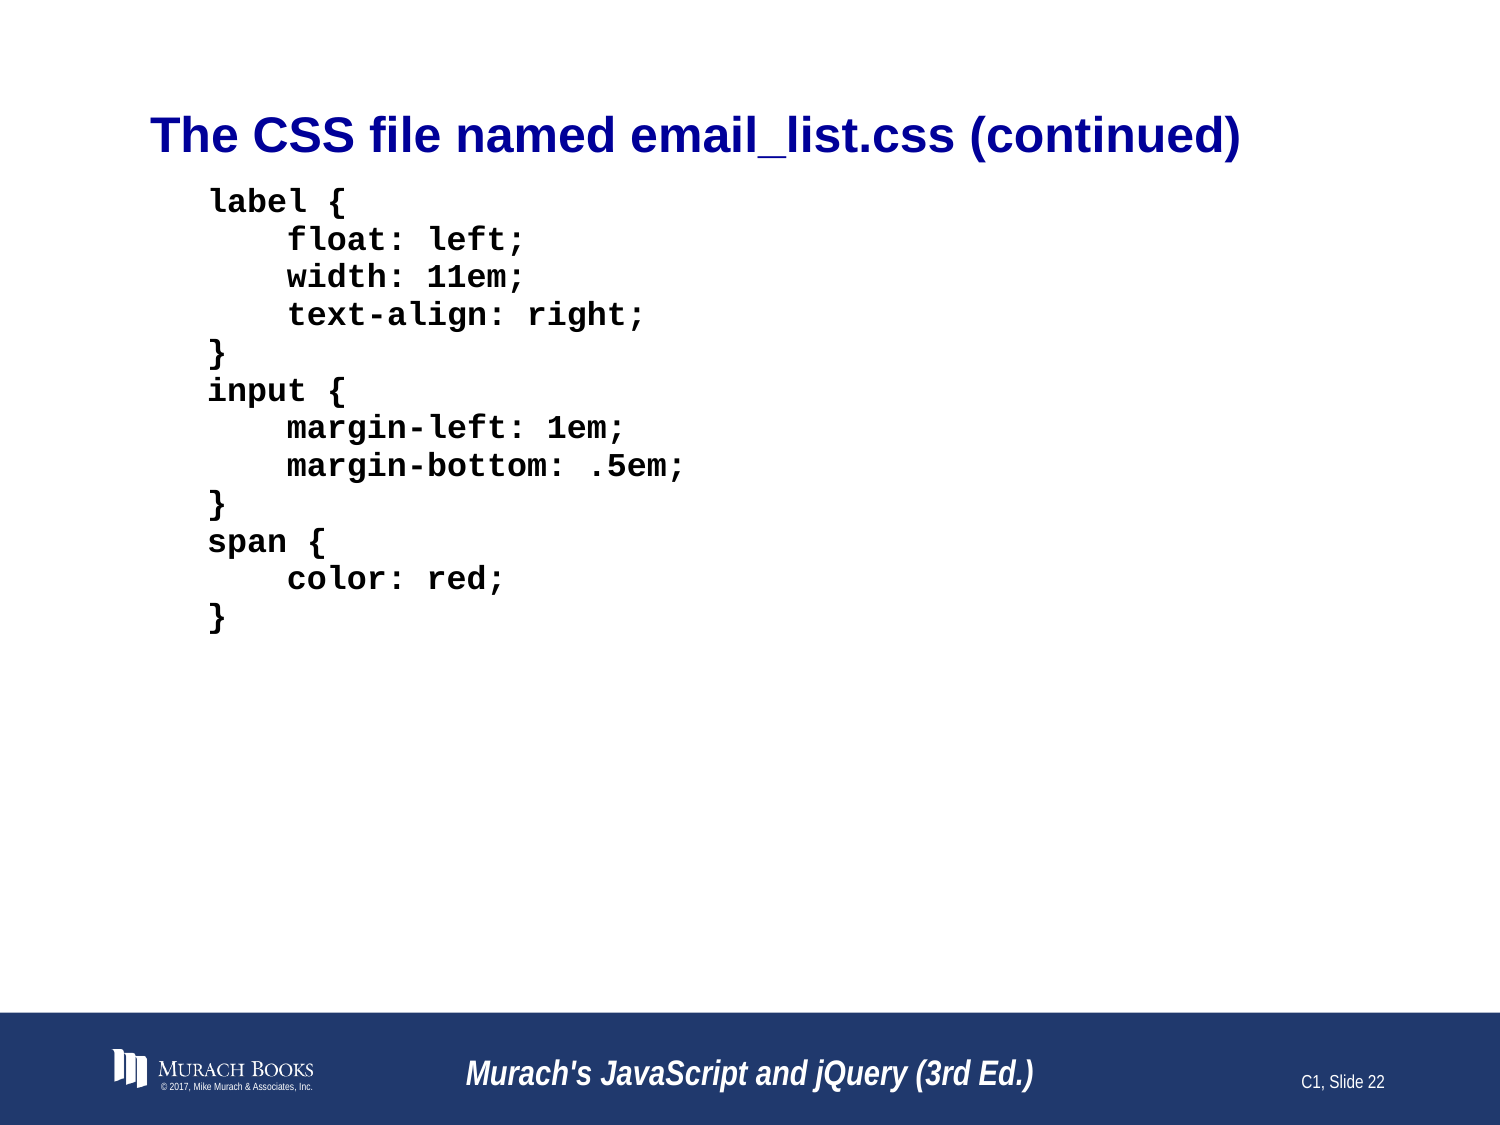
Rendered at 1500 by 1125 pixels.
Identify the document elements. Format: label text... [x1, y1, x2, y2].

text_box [149, 184, 1350, 638]
footer © 2017, Mike Murach & Associates, Inc. [12, 1025, 463, 1100]
slide_number Murach's JavaScript and jQuery (3rd Ed.) [463, 1025, 1050, 1100]
title The CSS file named email_list.css (continued) [150, 102, 1350, 164]
slide_number C1, Slide 22 [1087, 1025, 1400, 1100]
